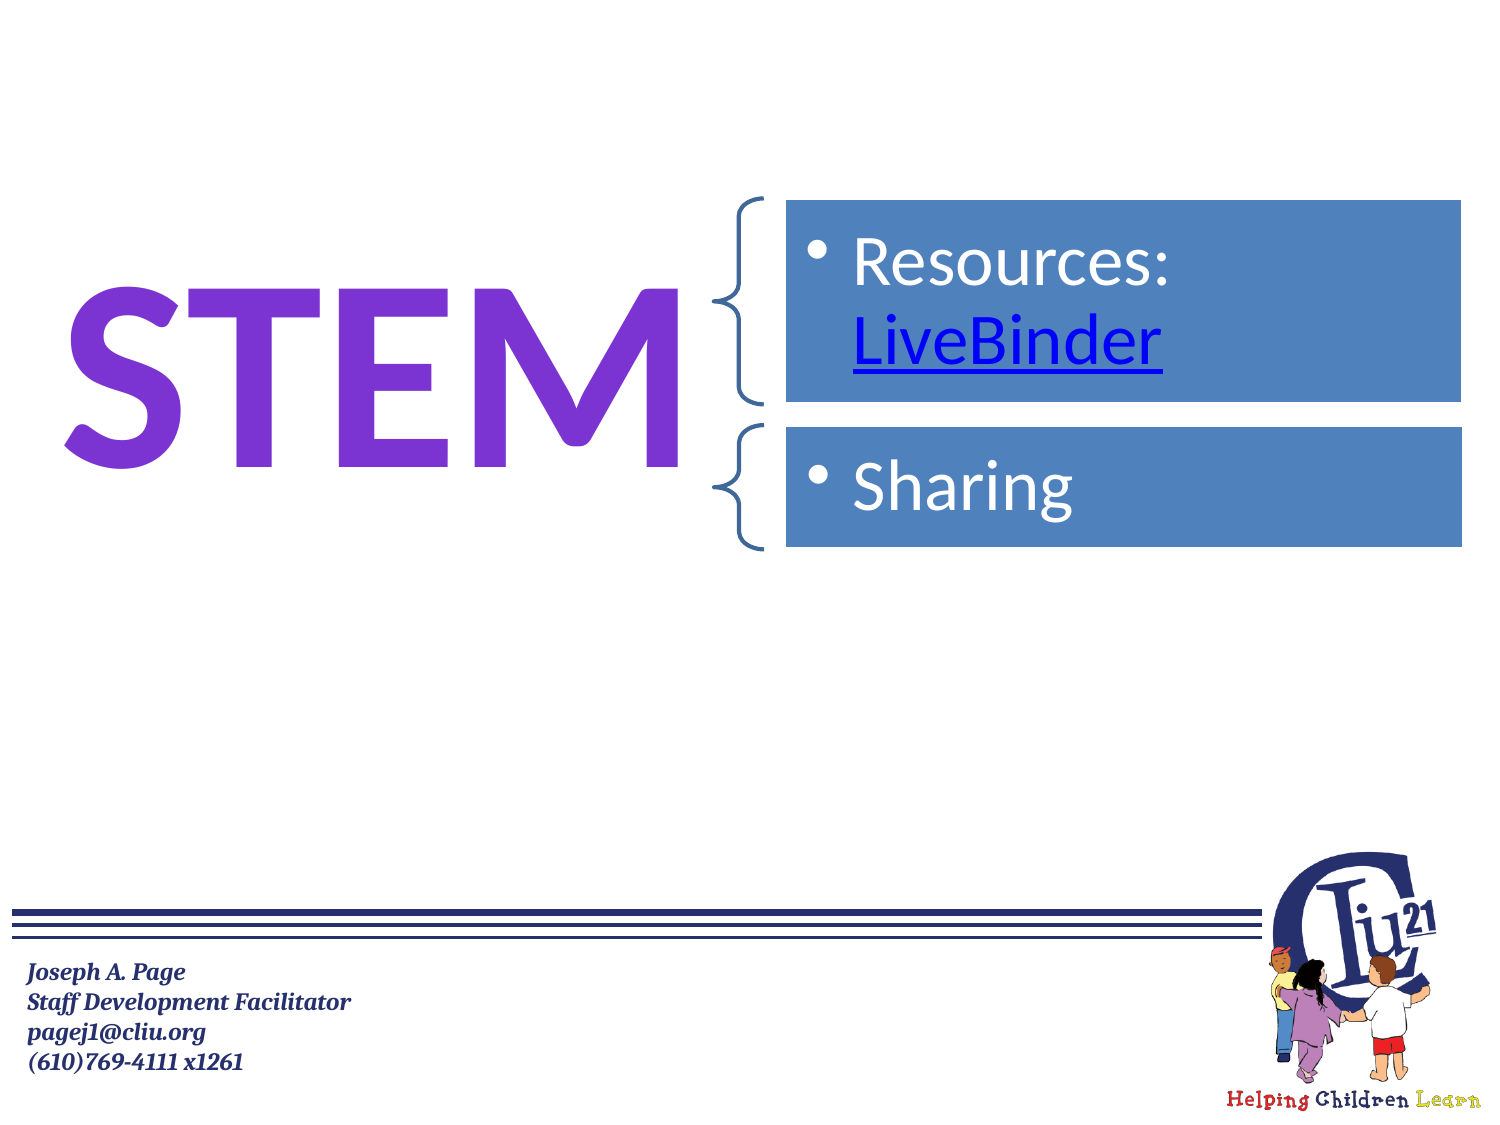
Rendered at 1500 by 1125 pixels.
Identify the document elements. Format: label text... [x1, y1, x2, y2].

picture [1208, 837, 1500, 1121]
text_box STEM [44, 184, 458, 530]
text_box Joseph A. Page Staff Development Facilitator pagej1@cliu.org (610)769-4111 x1261 [12, 947, 579, 1083]
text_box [463, 122, 1465, 625]
